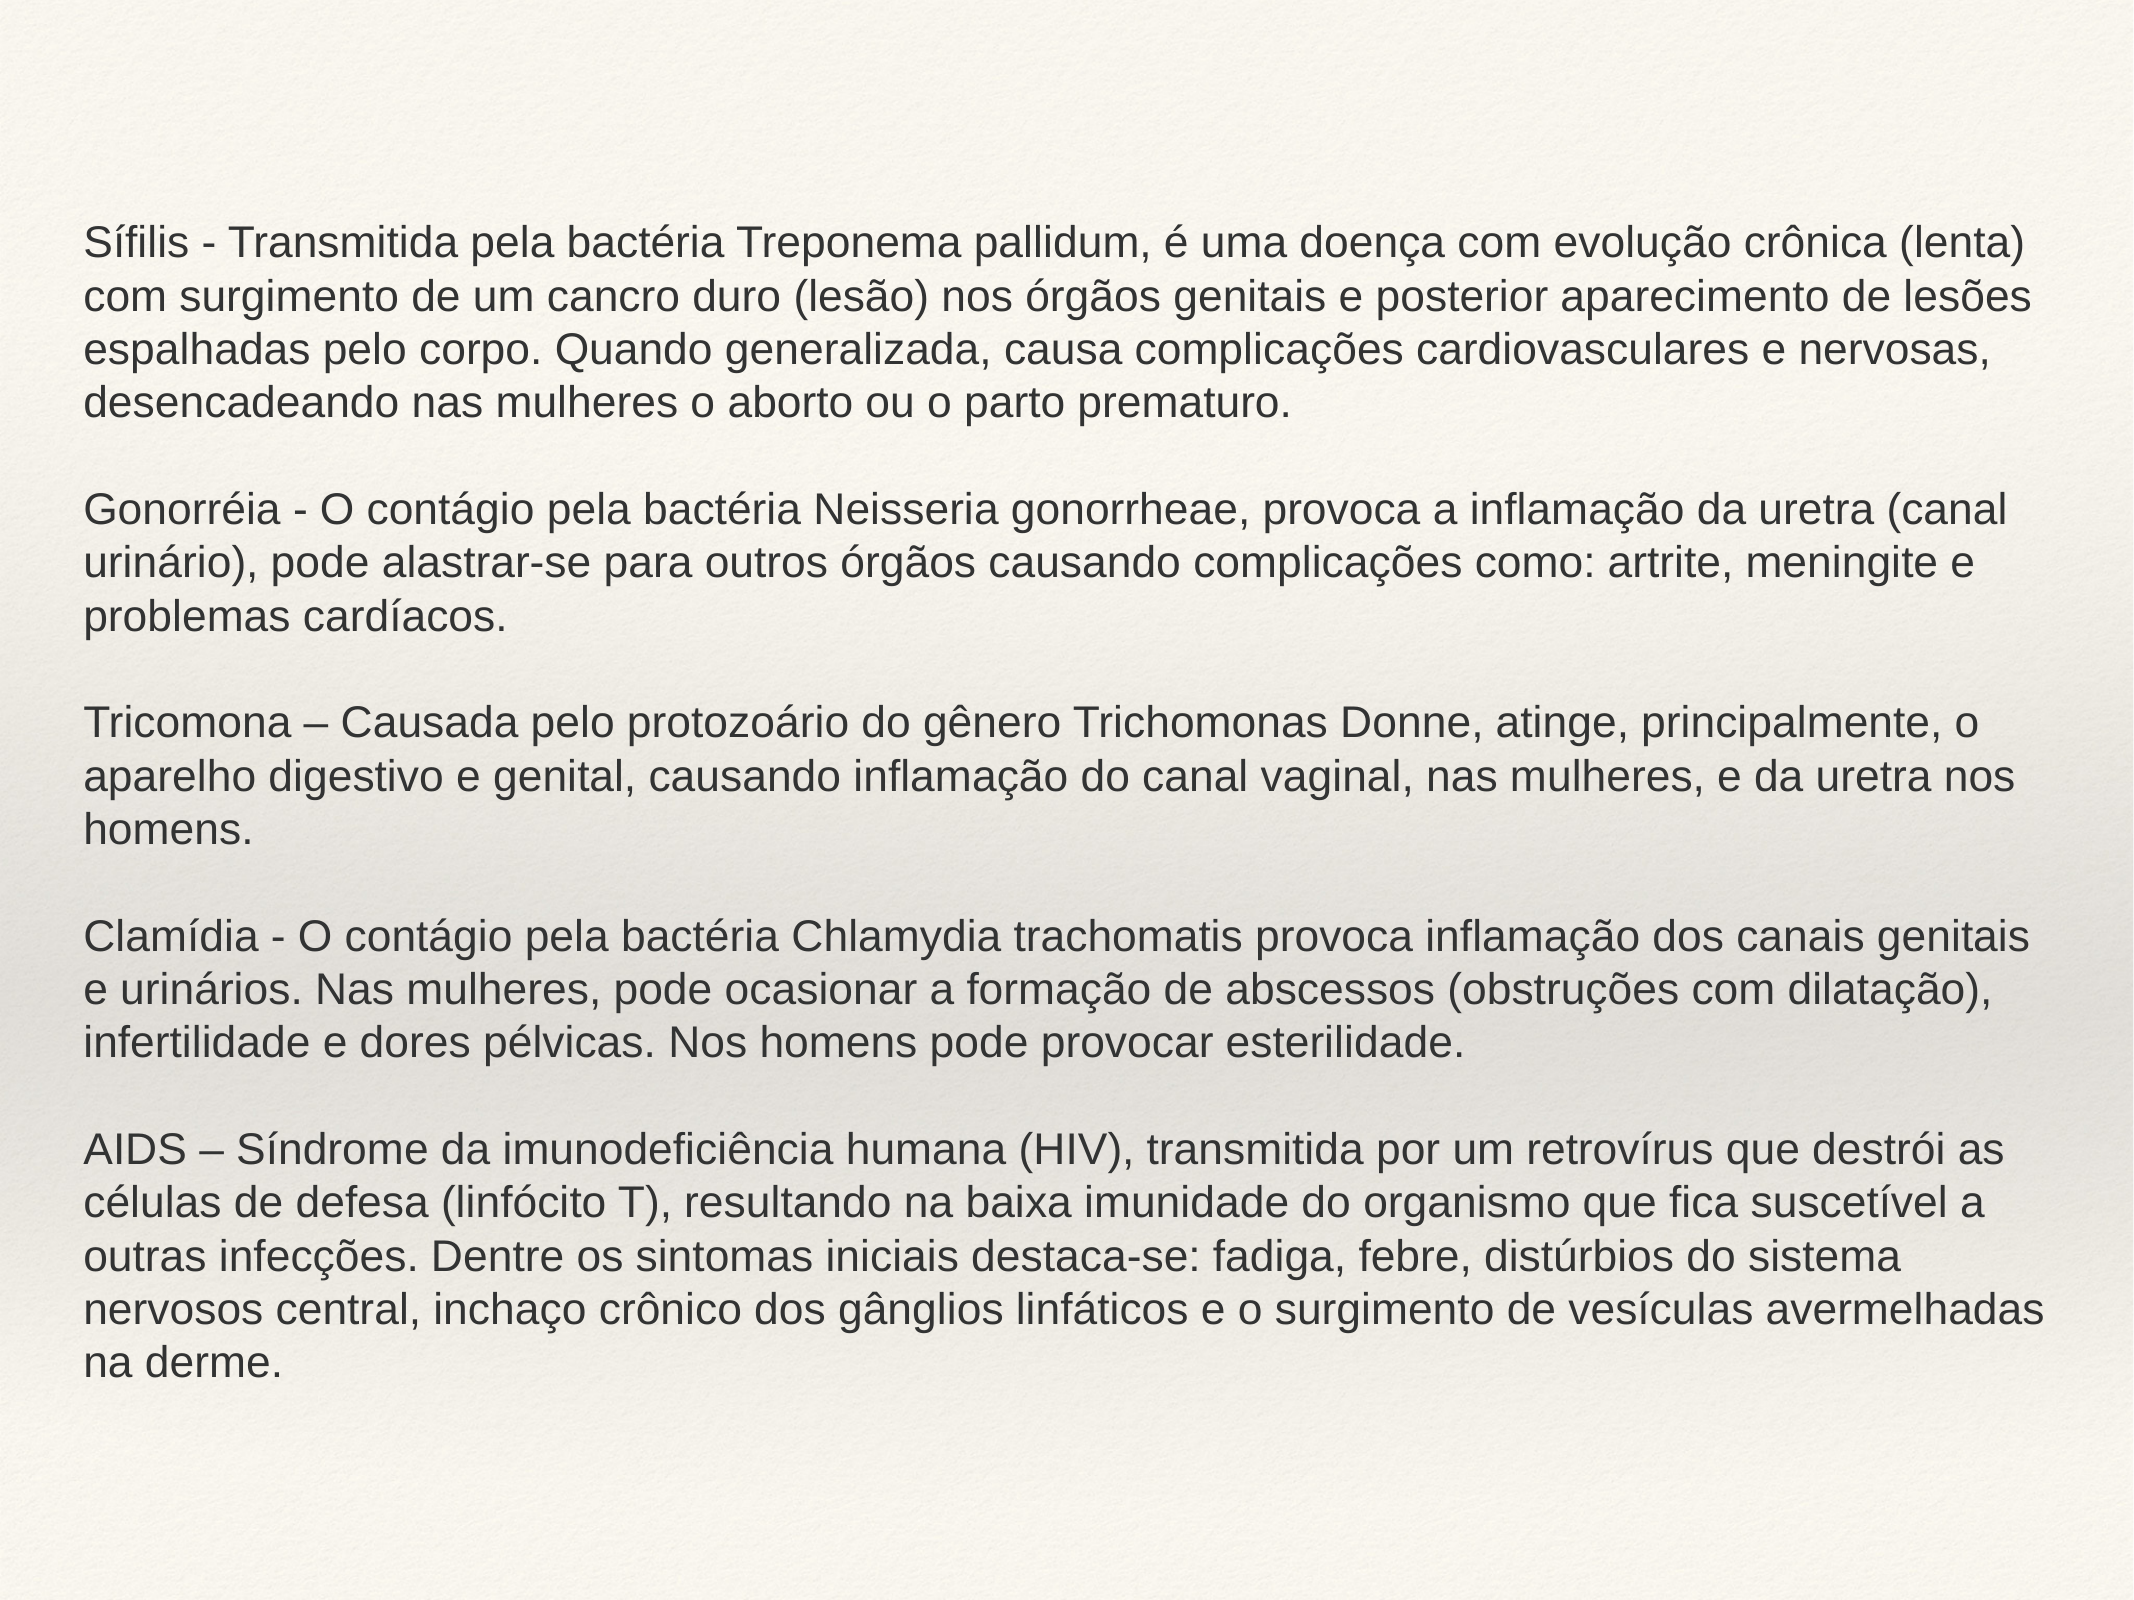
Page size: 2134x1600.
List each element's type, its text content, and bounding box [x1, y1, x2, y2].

picture [0, 0, 2134, 1600]
list Sífilis - Transmitida pela bactéria Treponema pallidum, é uma doença com evolução crônica (lenta) com surgimento de um cancro duro (lesão) nos órgãos genitais e posterior aparecimento de lesões espalhadas pelo corpo. Quando generalizada, causa complicações cardiovasculares e nervosas, desencadeando nas mulheres o aborto ou o parto prematuro. Gonorréia - O contágio pela bactéria Neisseria gonorrheae, provoca a inflamação da uretra (canal urinário), pode alastrar-se para outros órgãos causando complicações como: artrite, meningite e problemas cardíacos. Tricomona – Causada pelo protozoário do gênero Trichomonas Donne, atinge, principalmente, o aparelho digestivo e genital, causando inflamação do canal vaginal, nas mulheres, e da uretra nos homens. Clamídia - O contágio pela bactéria Chlamydia trachomatis provoca inflamação dos canais genitais e urinários. Nas mulheres, pode ocasionar a formação de abscessos (obstruções com dilatação), infertilidade e dores pélvicas. Nos homens pode provocar esterilidade. AIDS – Síndrome da imunodeficiência humana (HIV), transmitida por um retrovírus que destrói as células de defesa (linfócito T), resultando na baixa imunidade do organismo que fica suscetível a outras infecções. Dentre os sintomas iniciais destaca-se: fadiga, febre, distúrbios do sistema nervosos central, inchaço crônico dos gânglios linfáticos e o surgimento de vesículas avermelhadas na derme. [82, 207, 2051, 1393]
